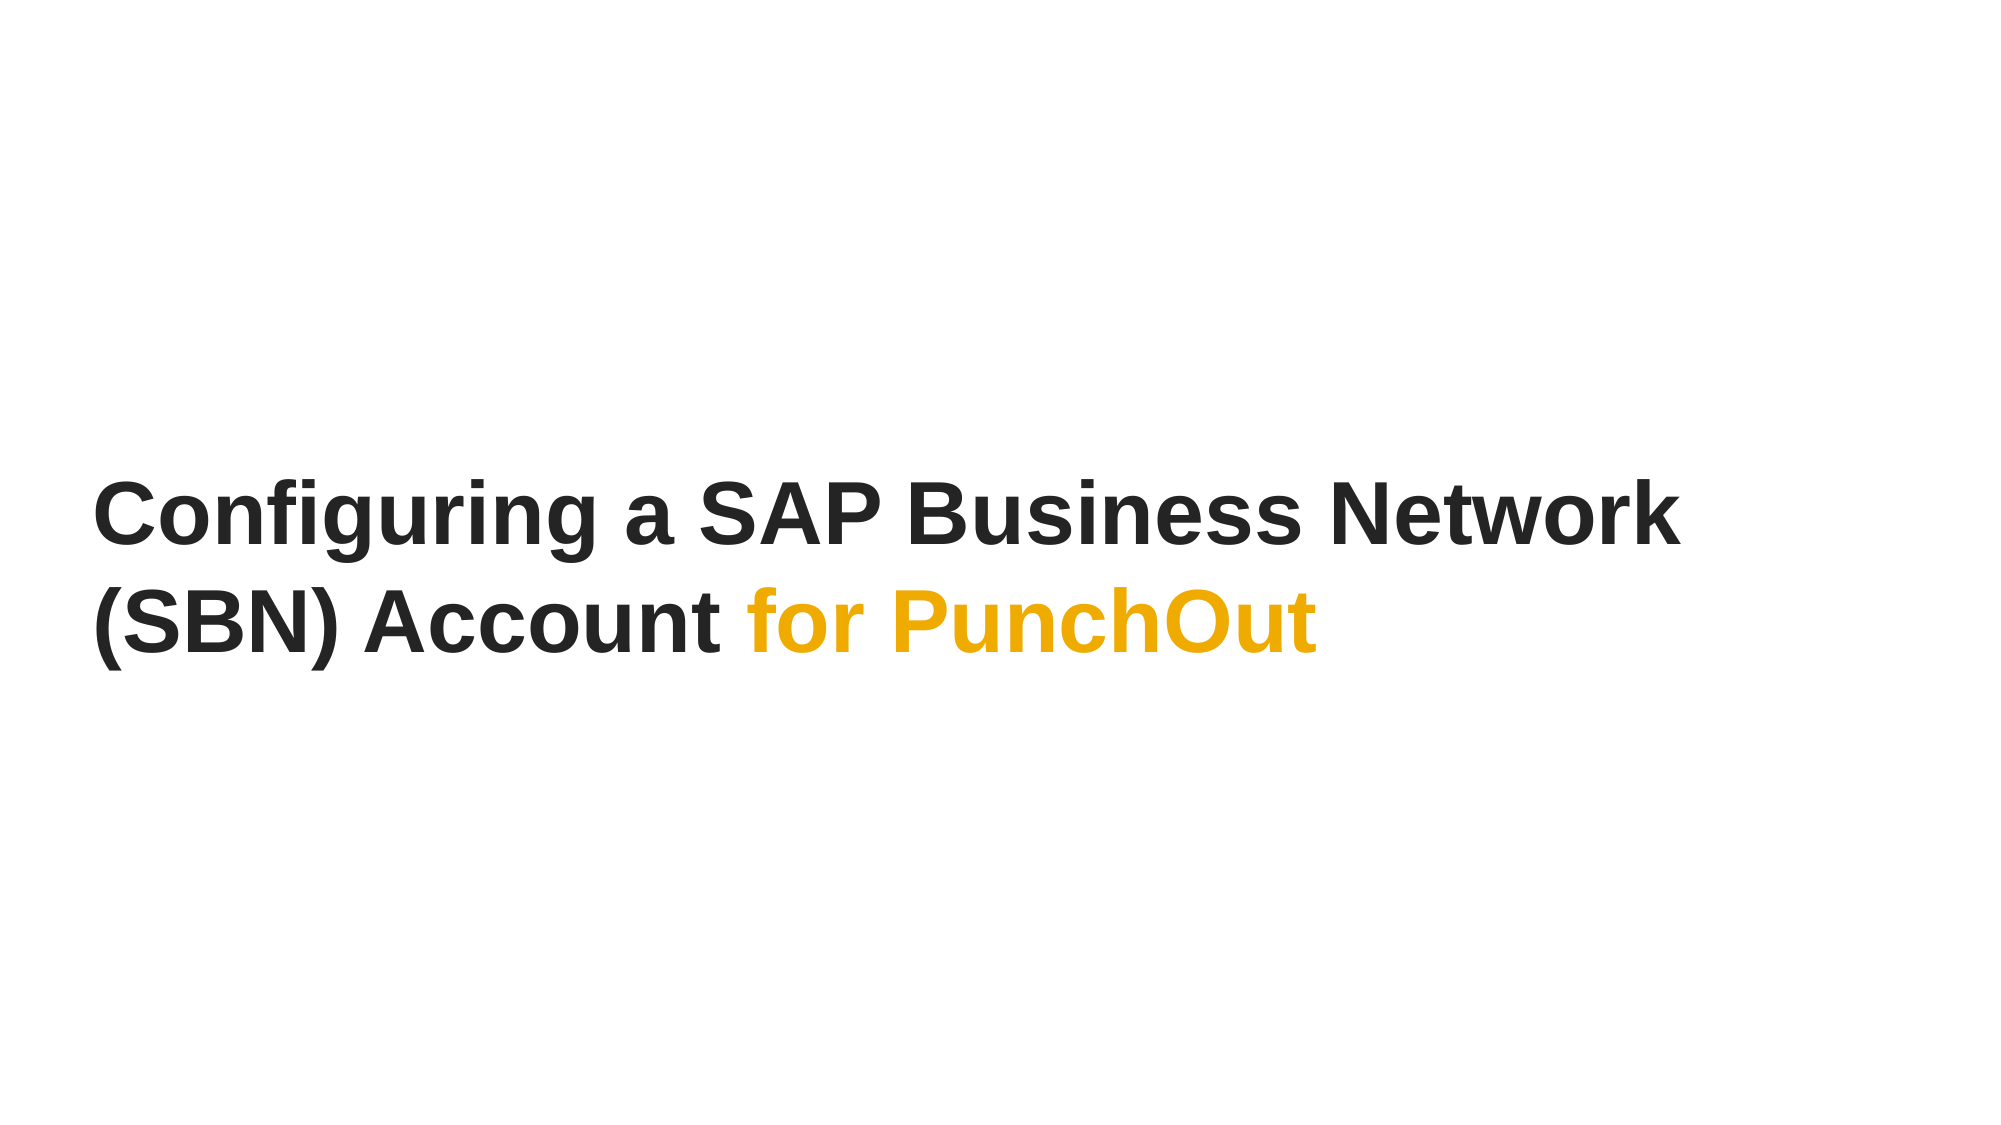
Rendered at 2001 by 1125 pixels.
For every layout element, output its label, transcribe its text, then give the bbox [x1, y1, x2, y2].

title Configuring a SAP Business Network (SBN) Account for PunchOut [92, 454, 1918, 671]
